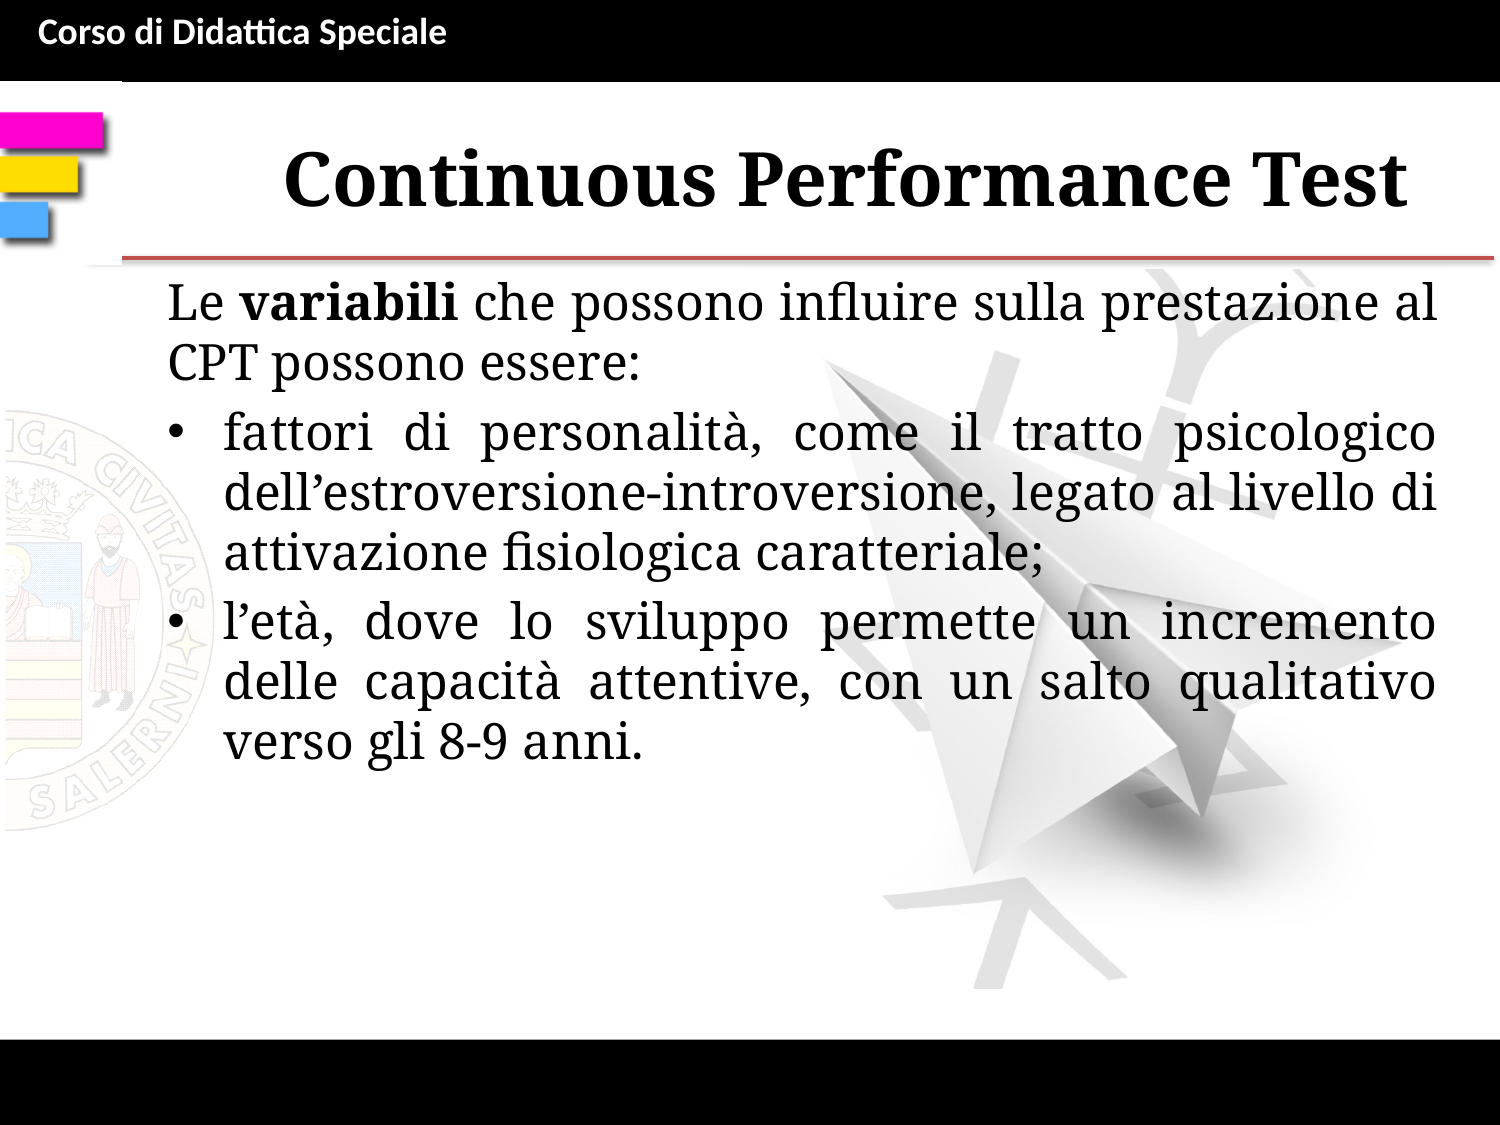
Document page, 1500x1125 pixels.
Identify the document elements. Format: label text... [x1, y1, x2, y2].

picture [750, 788, 1442, 989]
title Continuous Performance Test [120, 106, 1426, 247]
list Le variabili che possono influire sulla prestazione al CPT possono essere: fattori di personalità, come il tratto psicologico dell’estroversione-introversione, legato al livello di attivazione fisiologica caratteriale; l’età, dove lo sviluppo permette un incremento delle capacità attentive, con un salto qualitativo verso gli 8-9 anni. [152, 262, 1454, 788]
picture [0, 81, 122, 265]
